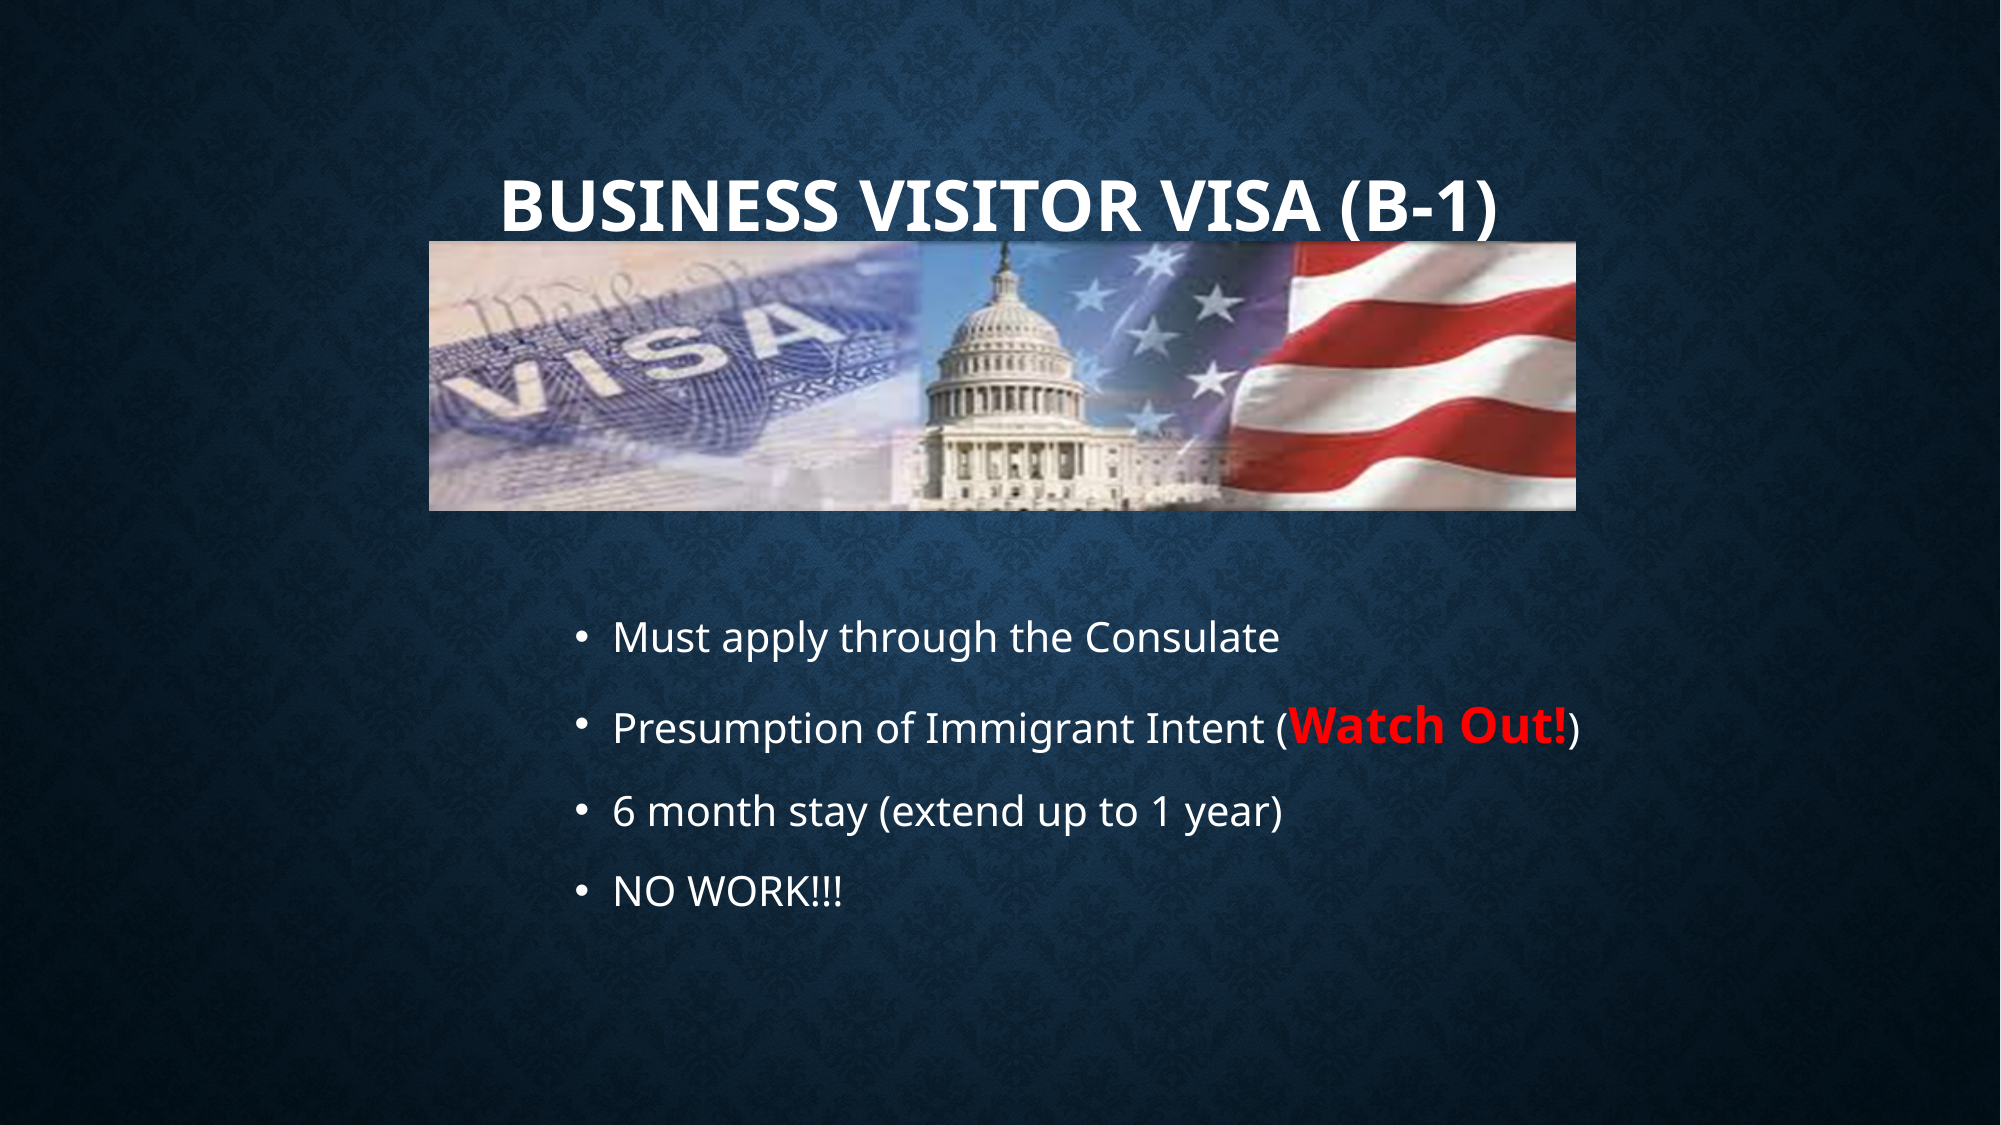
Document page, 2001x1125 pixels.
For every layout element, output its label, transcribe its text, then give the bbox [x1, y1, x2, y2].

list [428, 240, 1577, 512]
list Must apply through the Consulate Presumption of Immigrant Intent (Watch Out!) 6 month stay (extend up to 1 year) NO WORK!!! [559, 593, 1790, 997]
title BUSINESS VISITOR VISA (B-1) [149, 99, 1849, 318]
